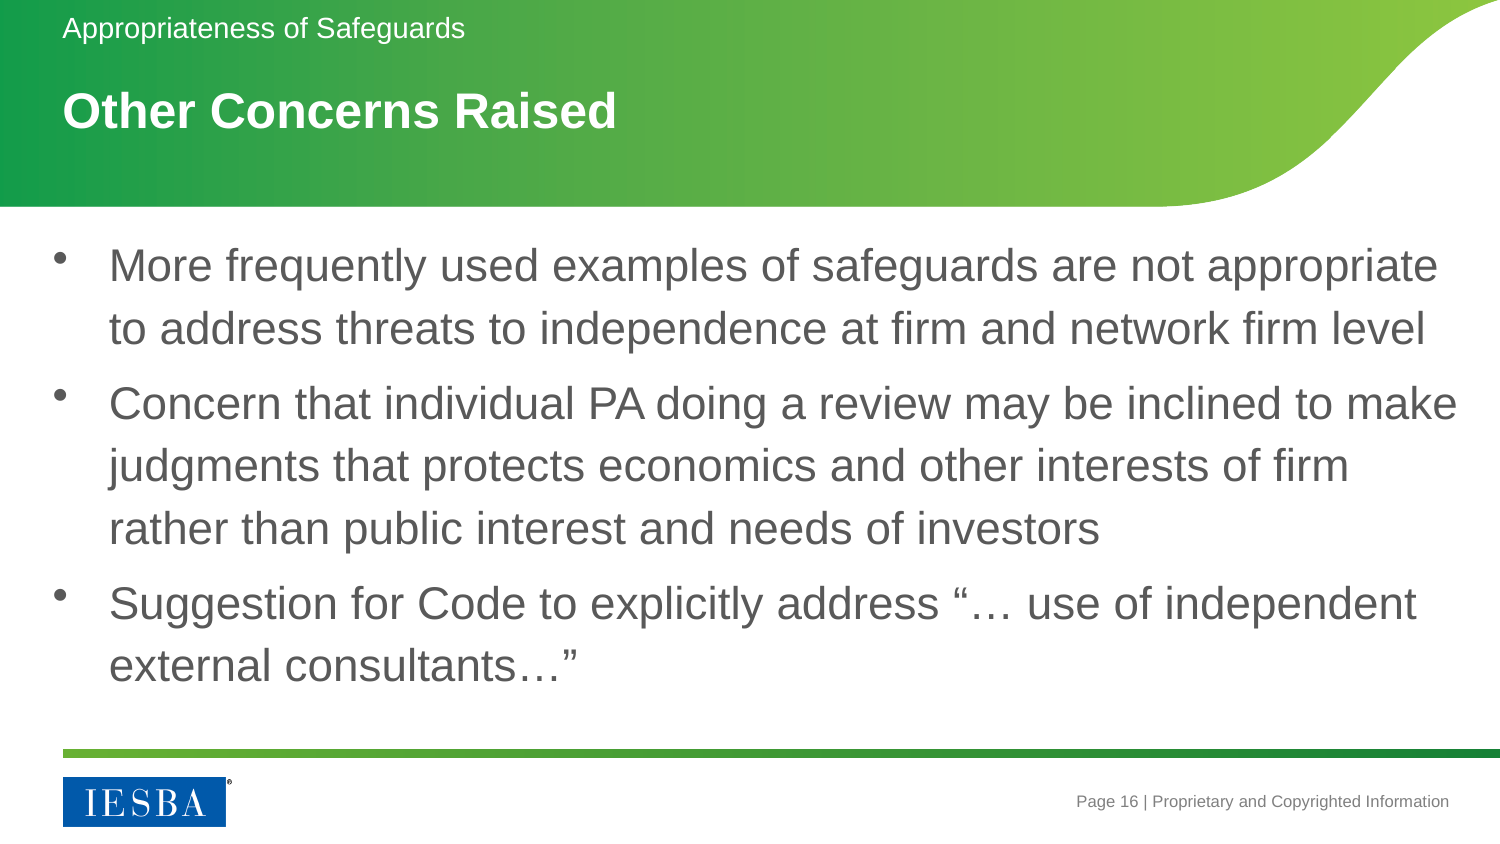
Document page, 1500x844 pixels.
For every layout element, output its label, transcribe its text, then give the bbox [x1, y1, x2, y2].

subtitle Appropriateness of Safeguards [62, 9, 500, 38]
picture [63, 777, 232, 827]
picture [0, 0, 1500, 207]
list More frequently used examples of safeguards are not appropriate to address threats to independence at firm and network firm level Concern that individual PA doing a review may be inclined to make judgments that protects economics and other interests of firm rather than public interest and needs of investors Suggestion for Code to explicitly address “… use of independent external consultants…” [37, 220, 1475, 747]
title Other Concerns Raised [62, 75, 1300, 142]
